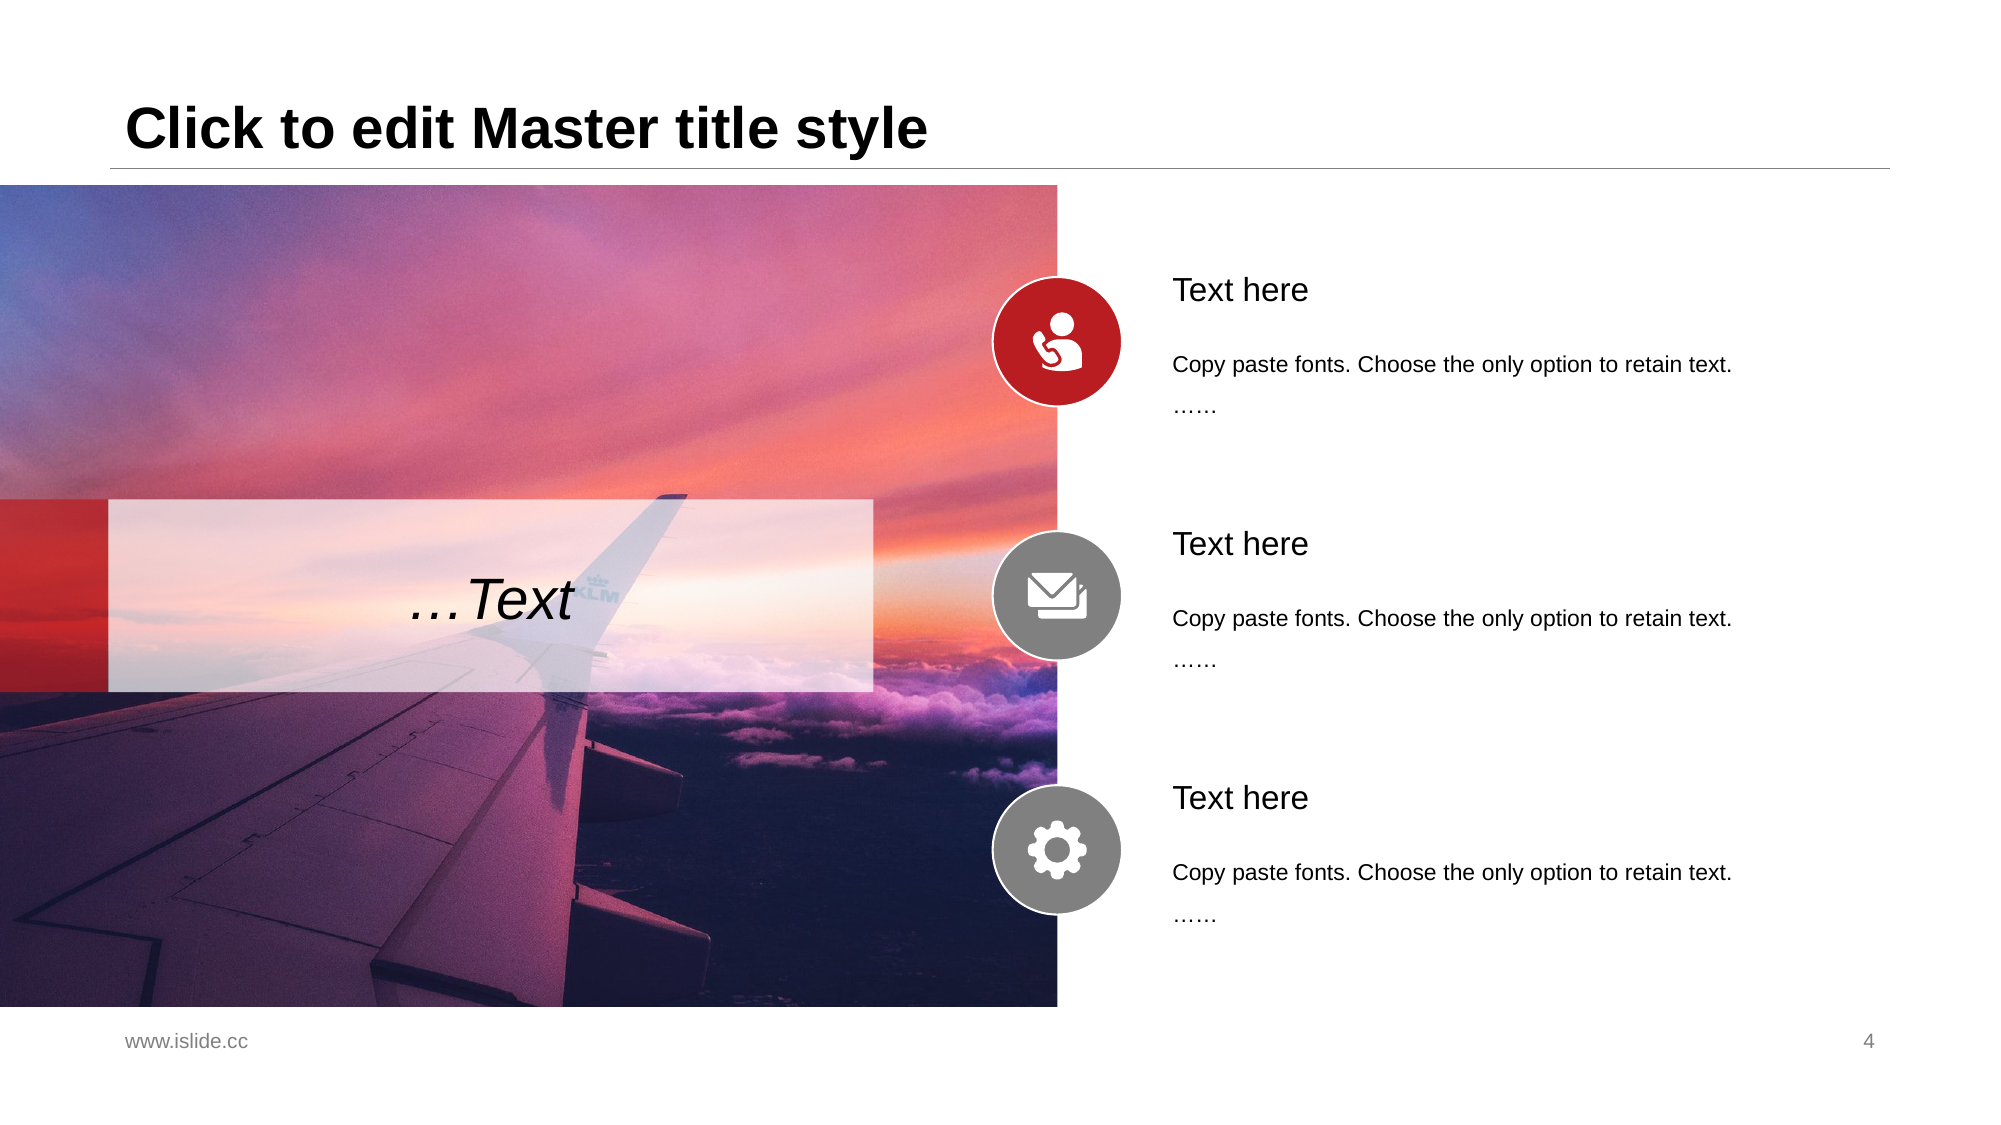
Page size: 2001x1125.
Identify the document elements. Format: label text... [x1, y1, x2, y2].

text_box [0, 185, 1824, 1007]
title Click to edit Master title style [109, 0, 1890, 169]
footer www.islide.cc [109, 1023, 790, 1058]
slide_number 4 [1412, 1023, 1890, 1058]
